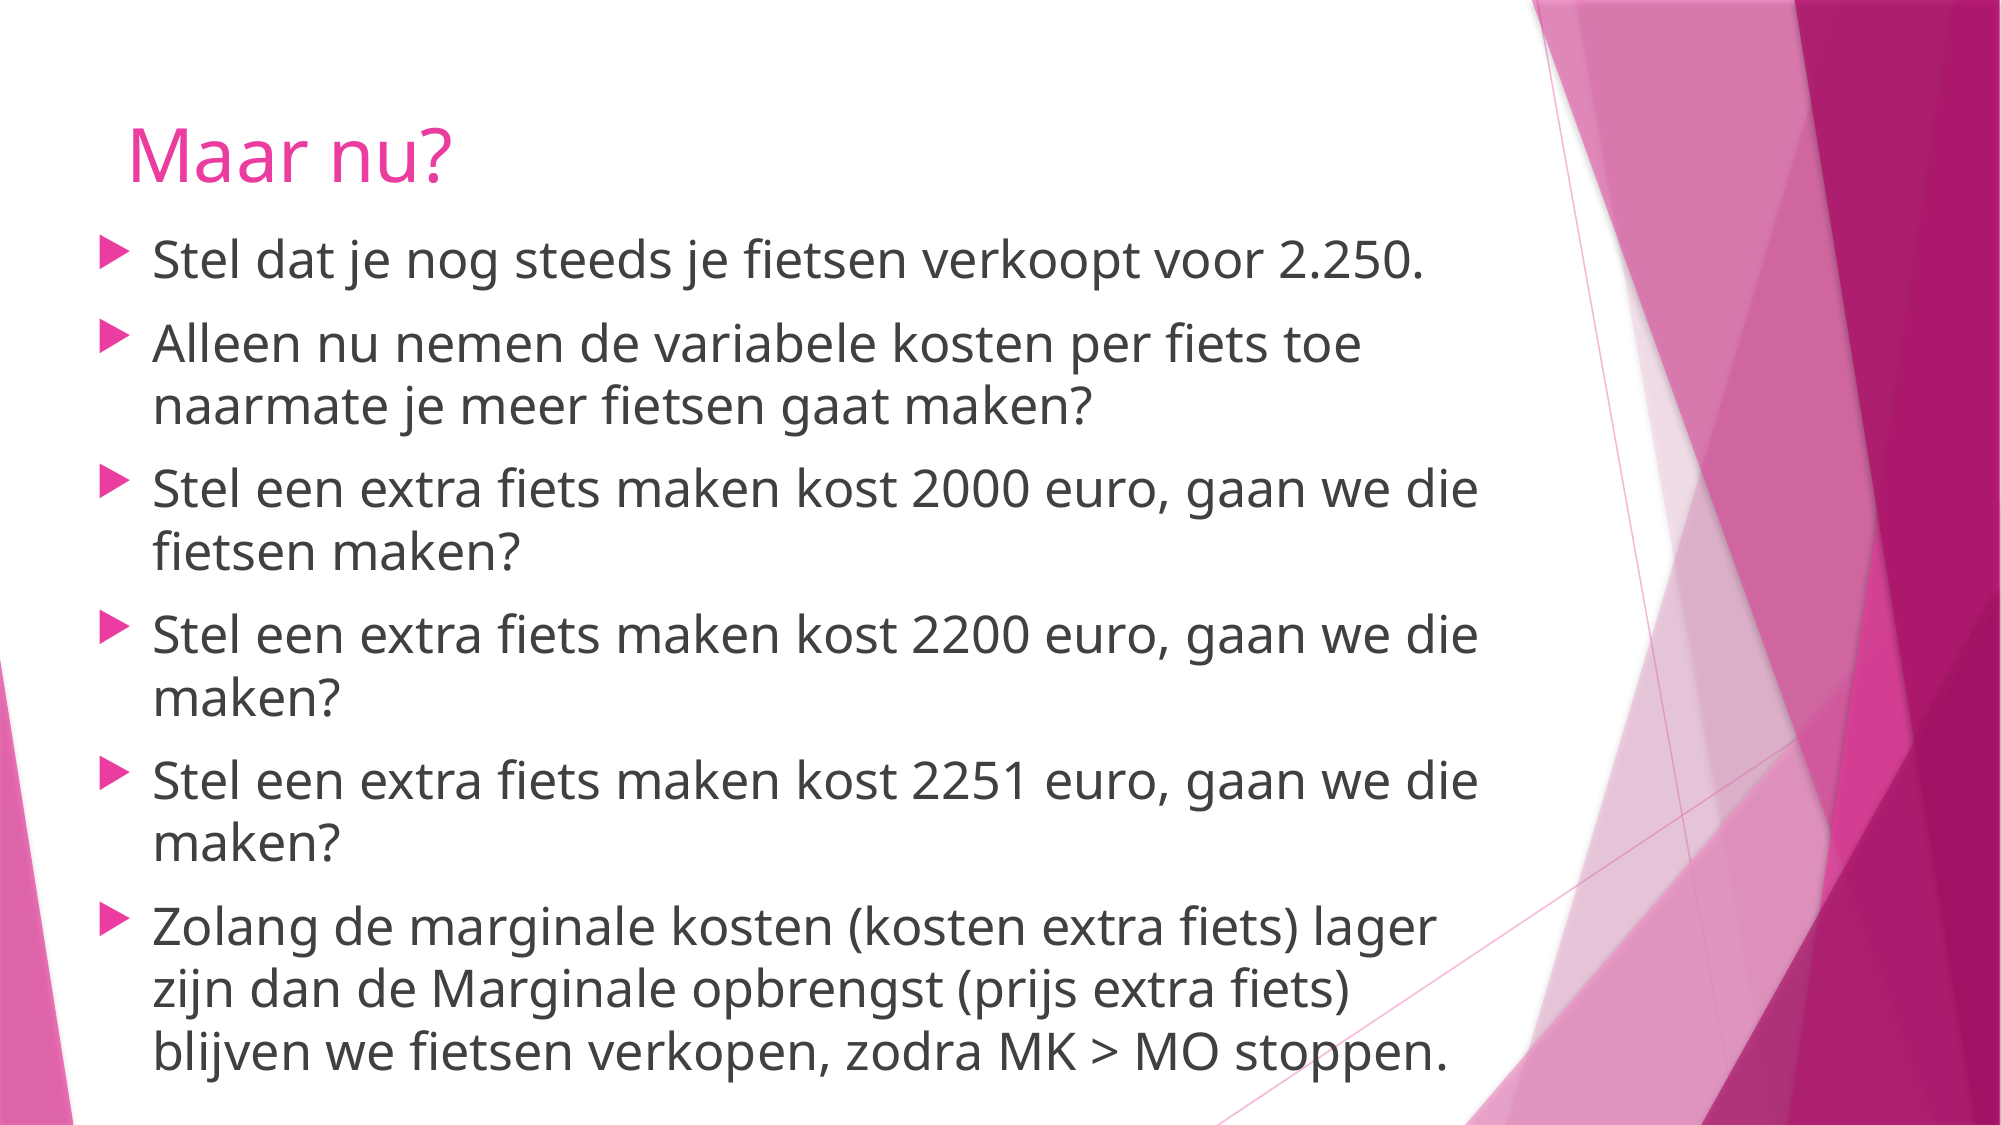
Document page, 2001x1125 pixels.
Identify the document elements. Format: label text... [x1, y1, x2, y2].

list Stel dat je nog steeds je fietsen verkoopt voor 2.250. Alleen nu nemen de variabele kosten per fiets toe naarmate je meer fietsen gaat maken? Stel een extra fiets maken kost 2000 euro, gaan we die fietsen maken? Stel een extra fiets maken kost 2200 euro, gaan we die maken? Stel een extra fiets maken kost 2251 euro, gaan we die maken? Zolang de marginale kosten (kosten extra fiets) lager zijn dan de Marginale opbrengst (prijs extra fiets) blijven we fietsen verkopen, zodra MK > MO stoppen. [80, 219, 1522, 992]
title Maar nu? [111, 99, 1522, 219]
